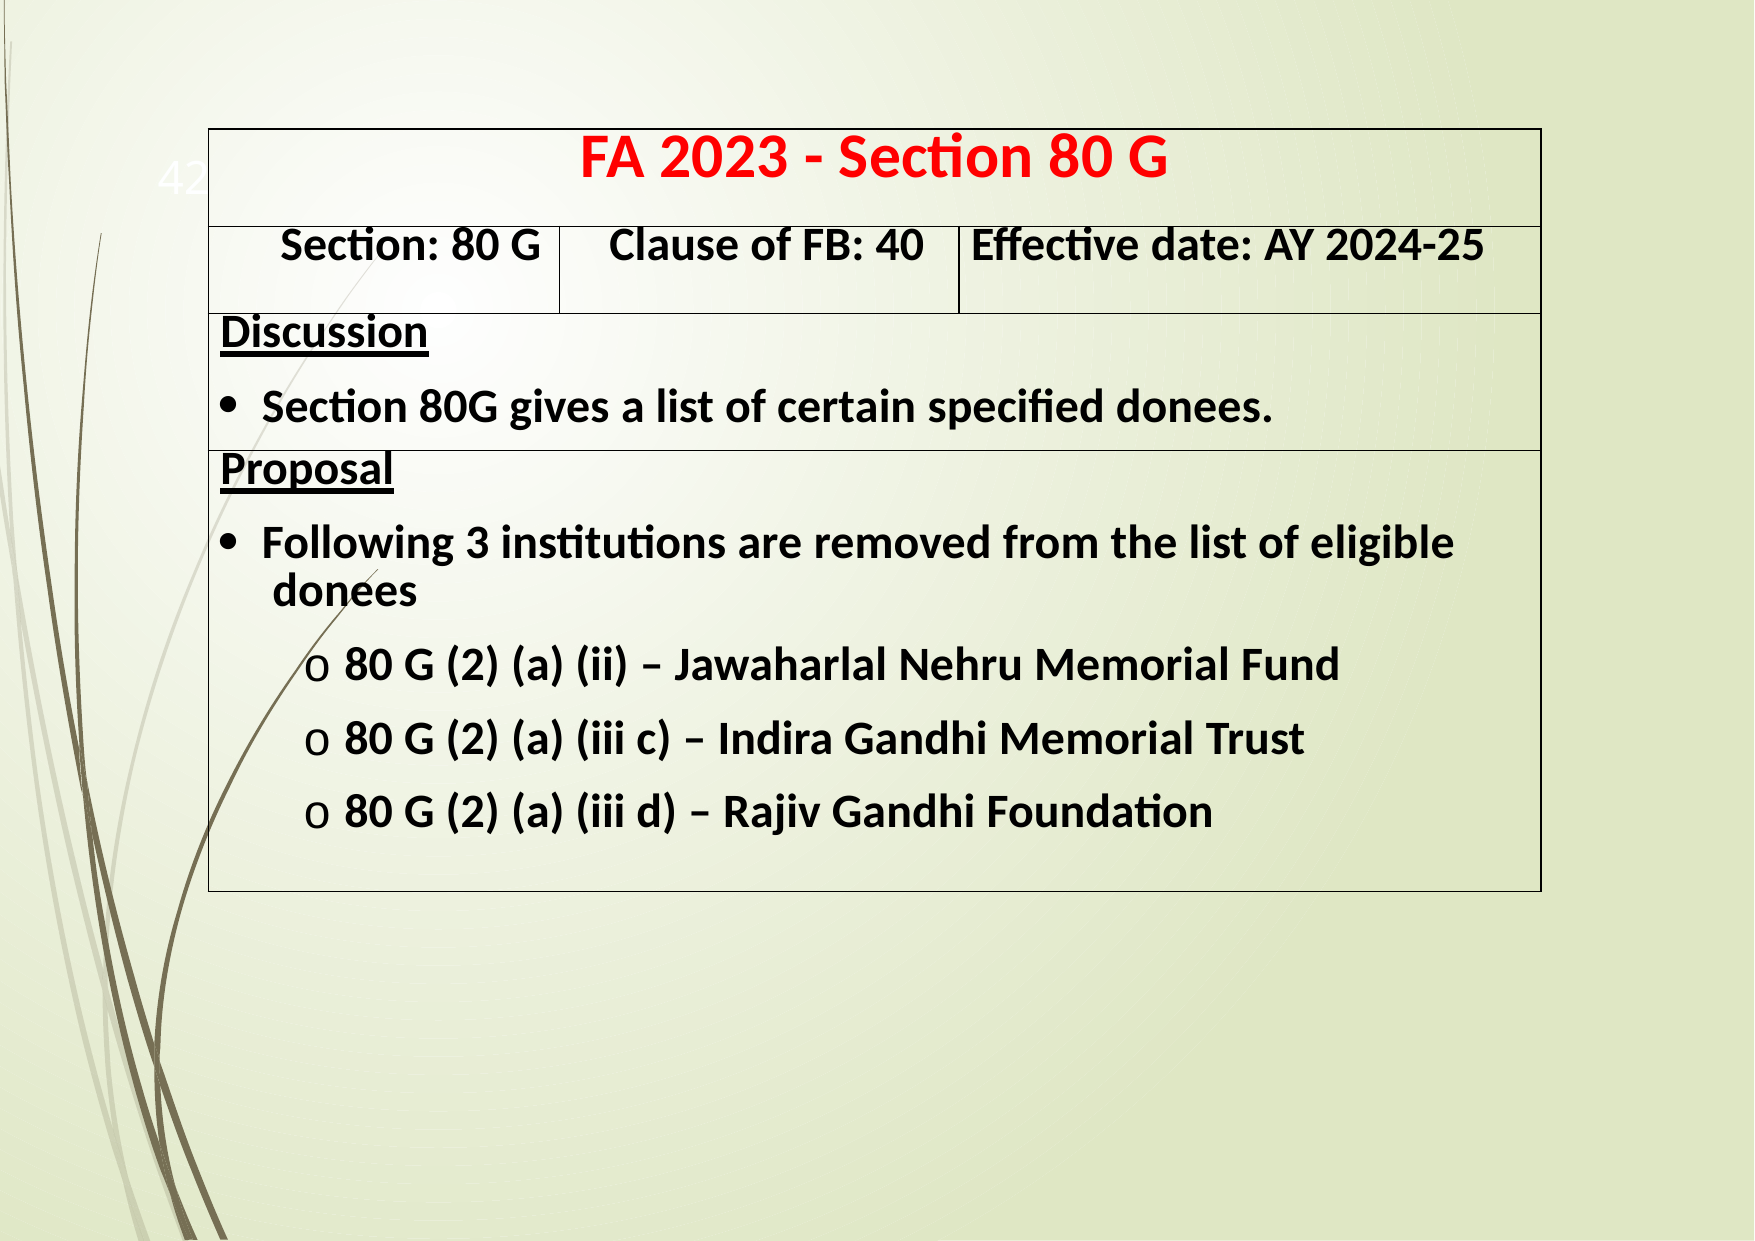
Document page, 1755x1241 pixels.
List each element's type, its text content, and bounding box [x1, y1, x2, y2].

table_header FA 2023 - Section 80 G [209, 130, 1540, 226]
table_cell Effective date: AY 2024-25 [960, 227, 1540, 313]
slide_number 42 [98, 0, 211, 536]
table_cell Proposal Following 3 institutions are removed from the list of eligible donees 80 G (2) (a) (ii) – Jawaharlal Nehru Memorial Fund 80 G (2) (a) (iii c) – Indira Gandhi Memorial Trust 80 G (2) (a) (iii d) – Rajiv Gandhi Foundation [209, 451, 1540, 891]
table_cell Clause of FB: 40 [560, 227, 958, 313]
table_cell Section: 80 G [209, 227, 559, 313]
table_cell Discussion Section 80G gives a list of certain specified donees. [209, 314, 1540, 450]
